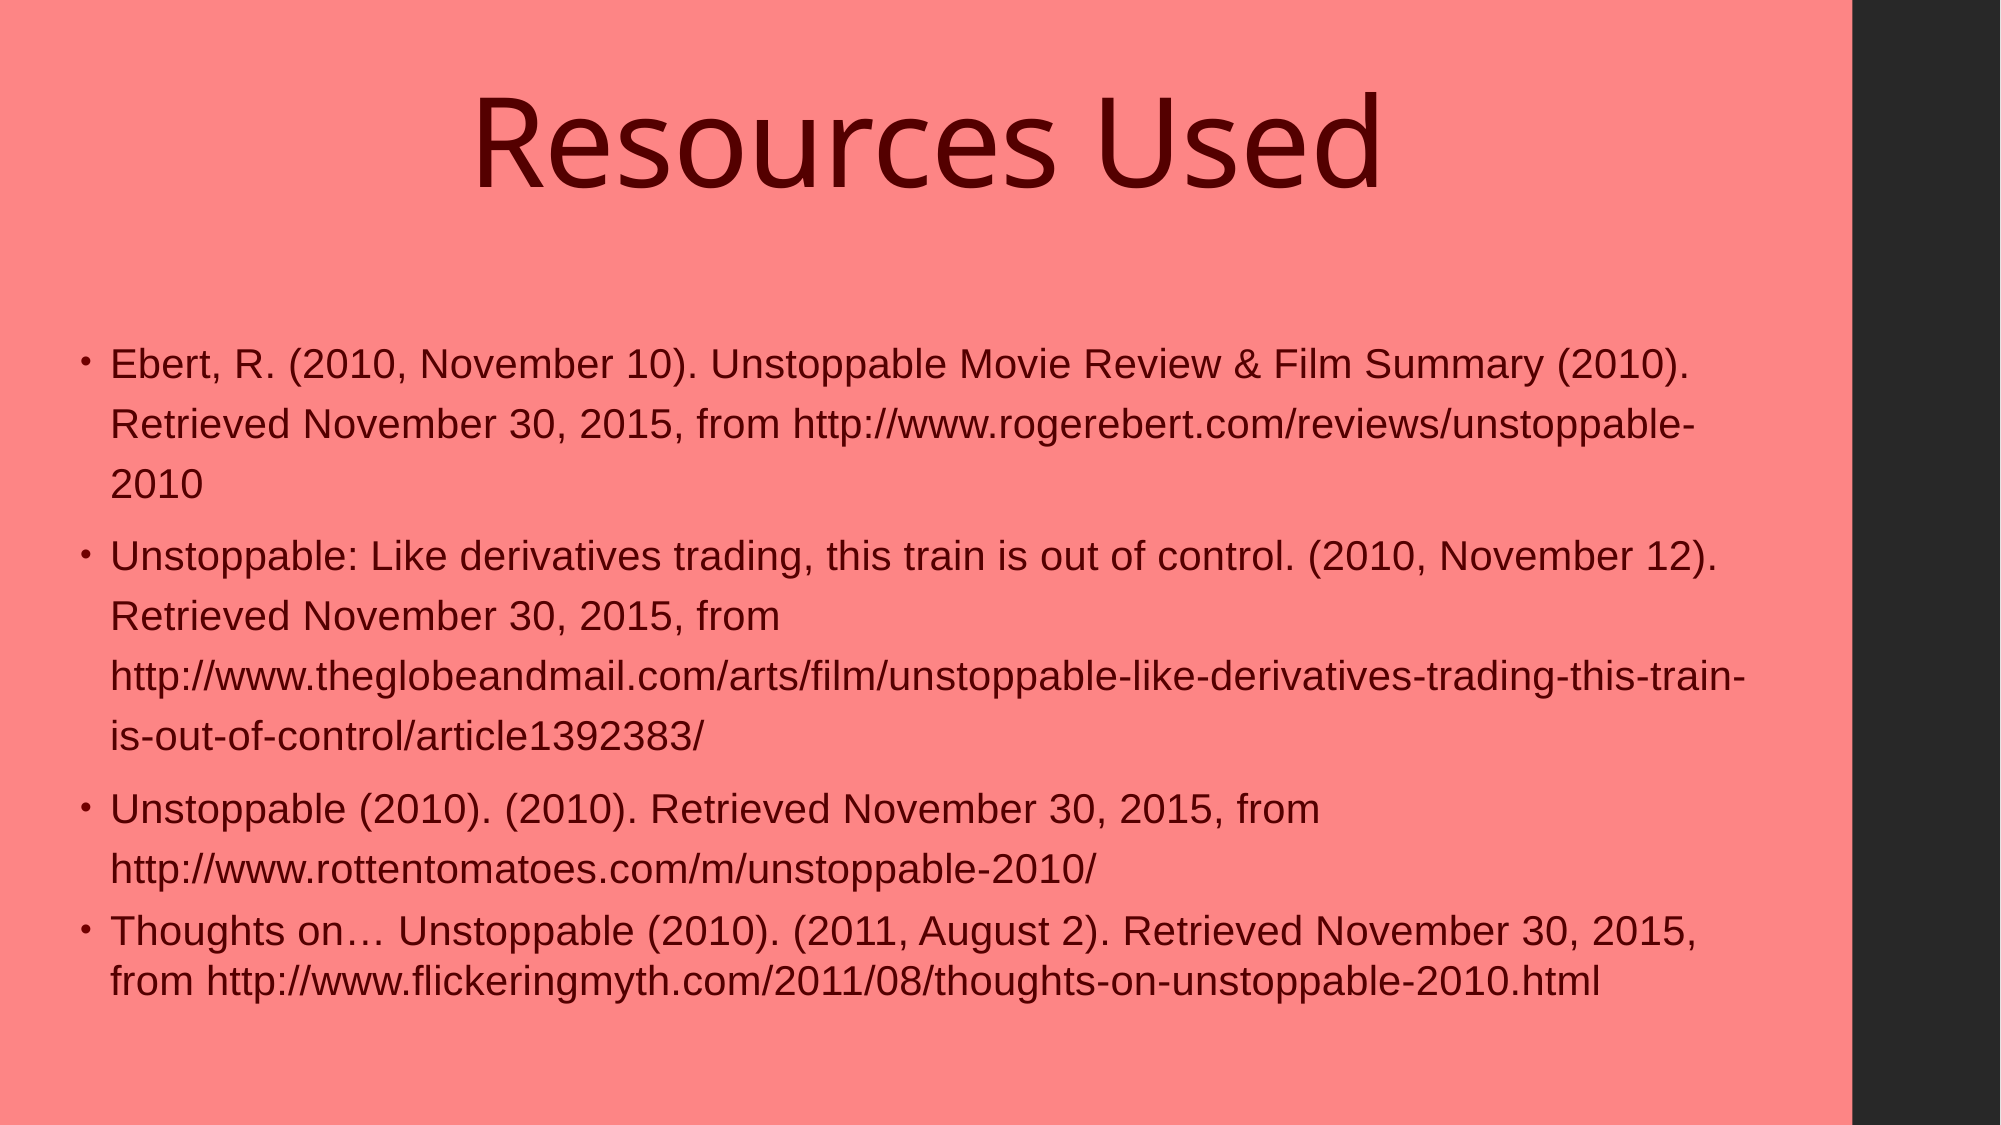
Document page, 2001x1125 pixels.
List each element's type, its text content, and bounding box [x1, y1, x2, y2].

list Ebert, R. (2010, November 10). Unstoppable Movie Review & Film Summary (2010). Retrieved November 30, 2015, from http://www.rogerebert.com/reviews/unstoppable-2010 Unstoppable: Like derivatives trading, this train is out of control. (2010, November 12). Retrieved November 30, 2015, from http://www.theglobeandmail.com/arts/film/unstoppable-like-derivatives-trading-this-train-is-out-of-control/article1392383/ Unstoppable (2010). (2010). Retrieved November 30, 2015, from http://www.rottentomatoes.com/m/unstoppable-2010/ Thoughts on… Unstoppable (2010). (2011, August 2). Retrieved November 30, 2015, from http://www.flickeringmyth.com/2011/08/thoughts-on-unstoppable-2010.html [64, 252, 1790, 1078]
title Resources Used [64, 55, 1790, 221]
